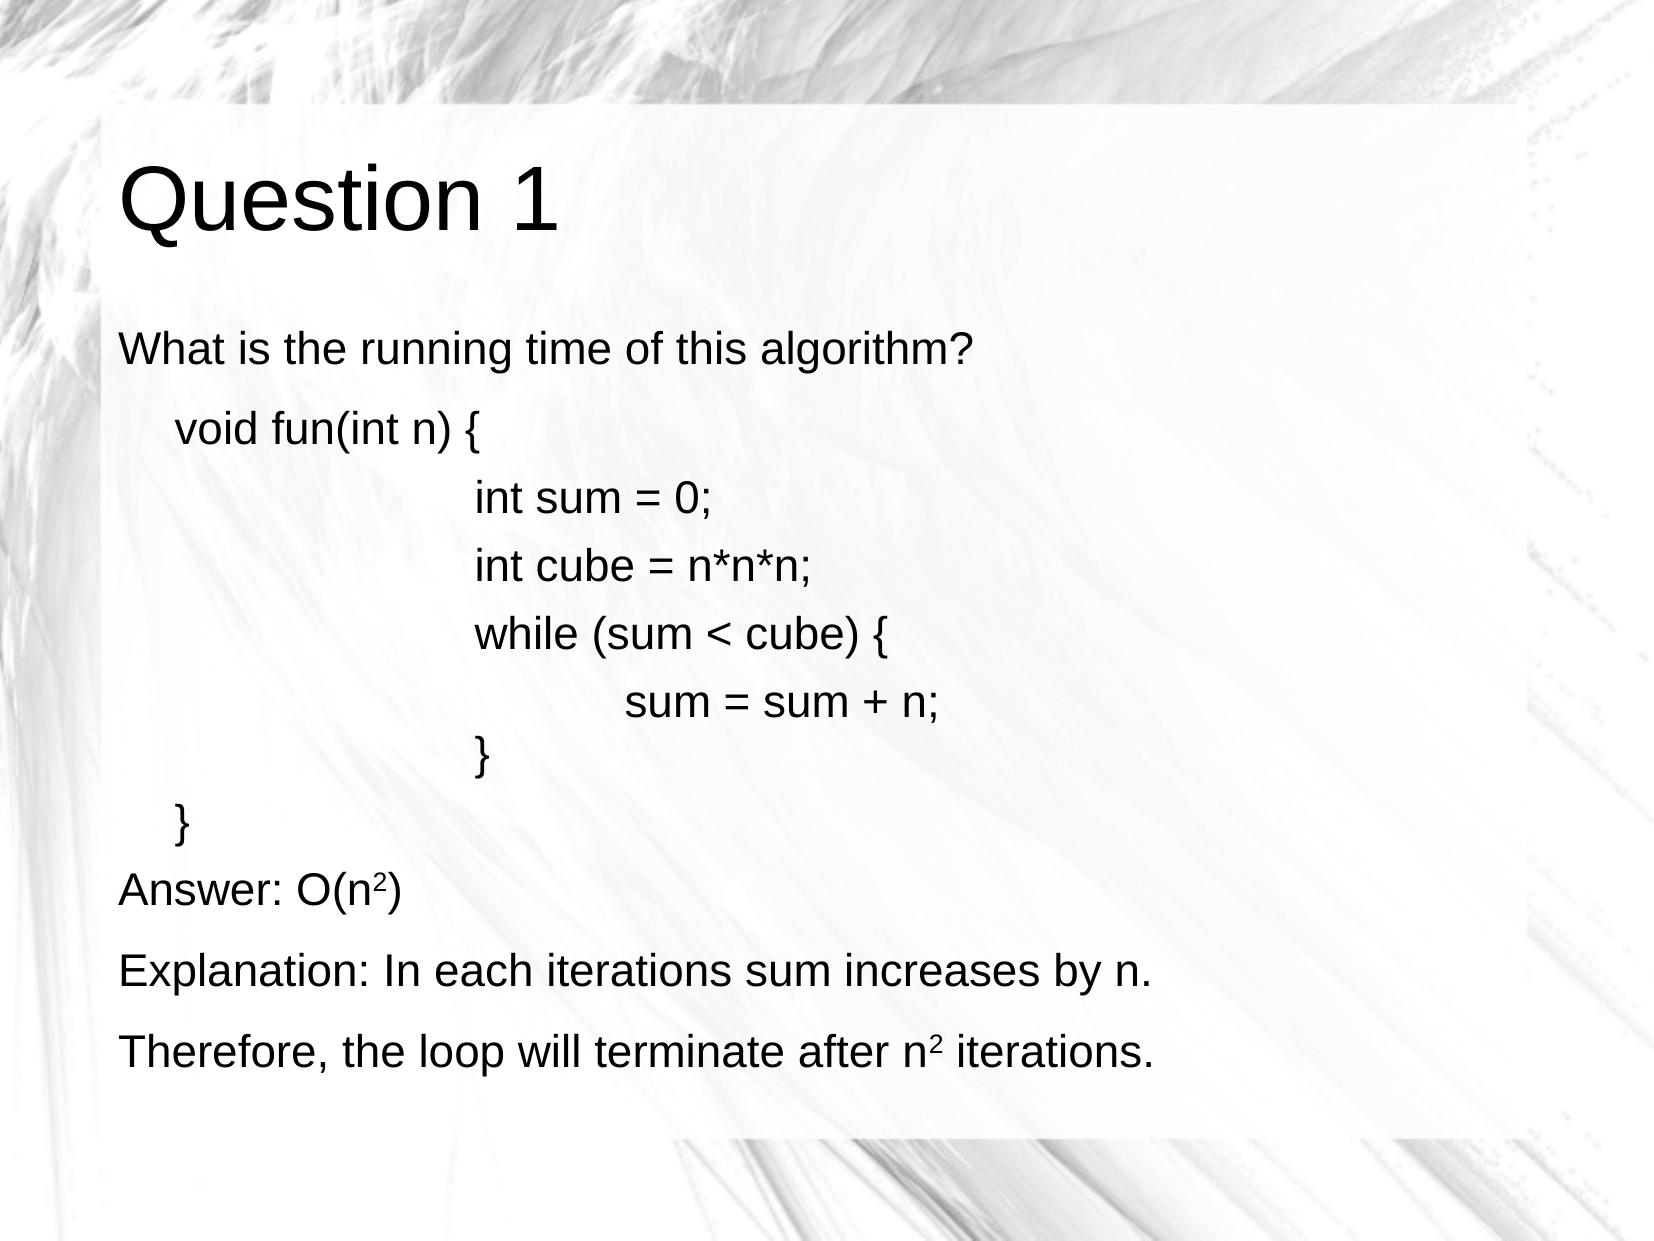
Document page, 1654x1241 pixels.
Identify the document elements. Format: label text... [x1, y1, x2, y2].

title Question 1 [118, 93, 1506, 299]
picture [0, 0, 1654, 1241]
list What is the running time of this algorithm? void fun(int n) { int sum = 0; int cube = n*n*n; while (sum < cube) { sum = sum + n; } } Answer: O(n2) Explanation: In each iterations sum increases by n. Therefore, the loop will terminate after n2 iterations. [118, 319, 1571, 1109]
